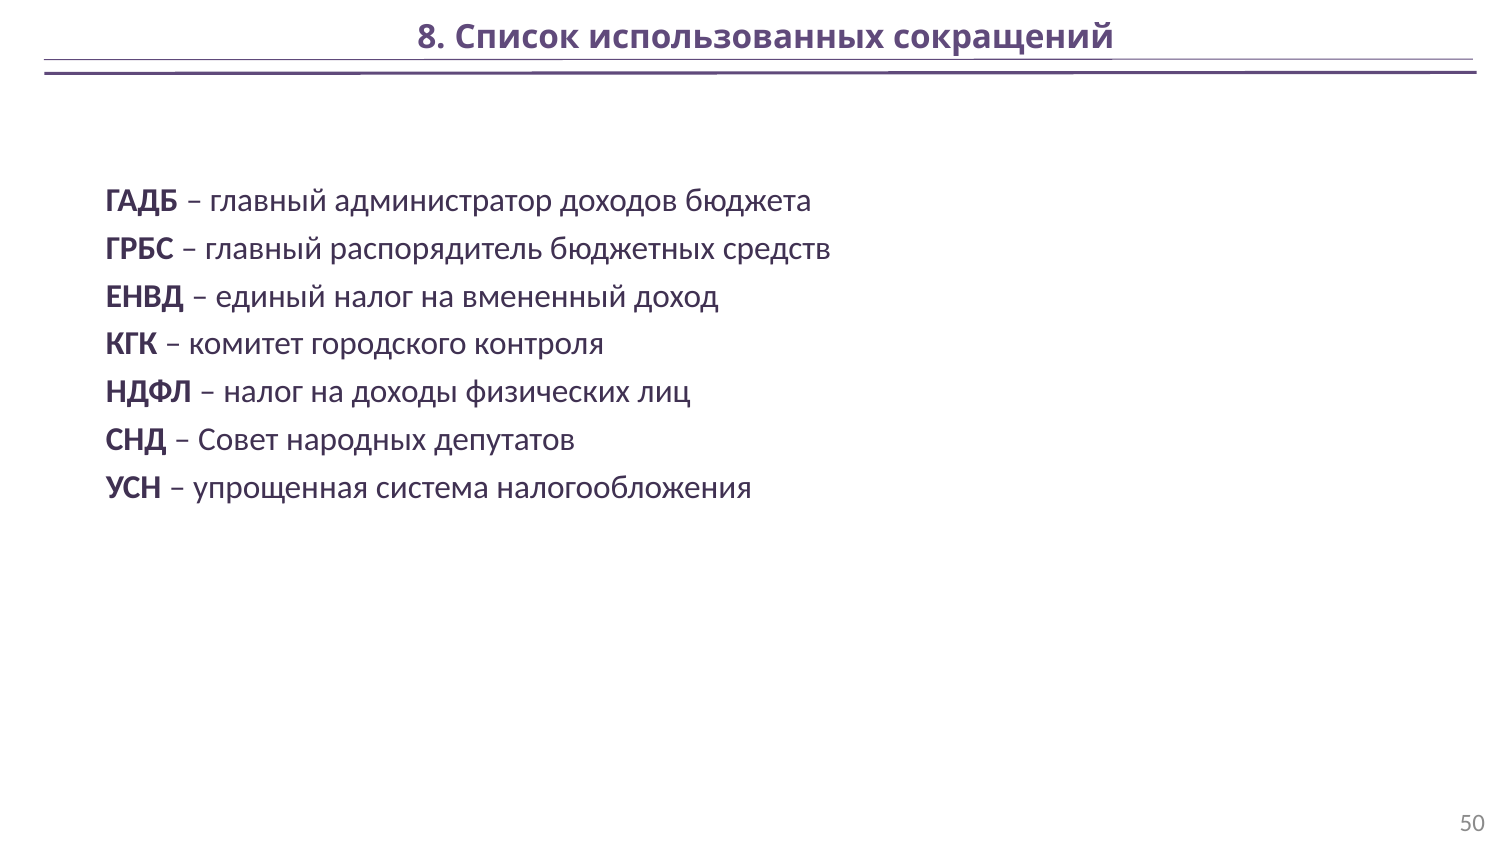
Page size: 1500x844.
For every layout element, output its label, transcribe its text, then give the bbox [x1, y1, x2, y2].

title 8. Список использованных сокращений [37, 18, 1468, 63]
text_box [43, 58, 1477, 74]
slide_number 50 [1149, 798, 1500, 844]
text_box ГАДБ – главный администратор доходов бюджета ГРБС – главный распорядитель бюджетных средств ЕНВД – единый налог на вмененный доход КГК – комитет городского контроля НДФЛ – налог на доходы физических лиц СНД – Совет народных депутатов УСН – упрощенная система налогообложения [91, 162, 1392, 790]
